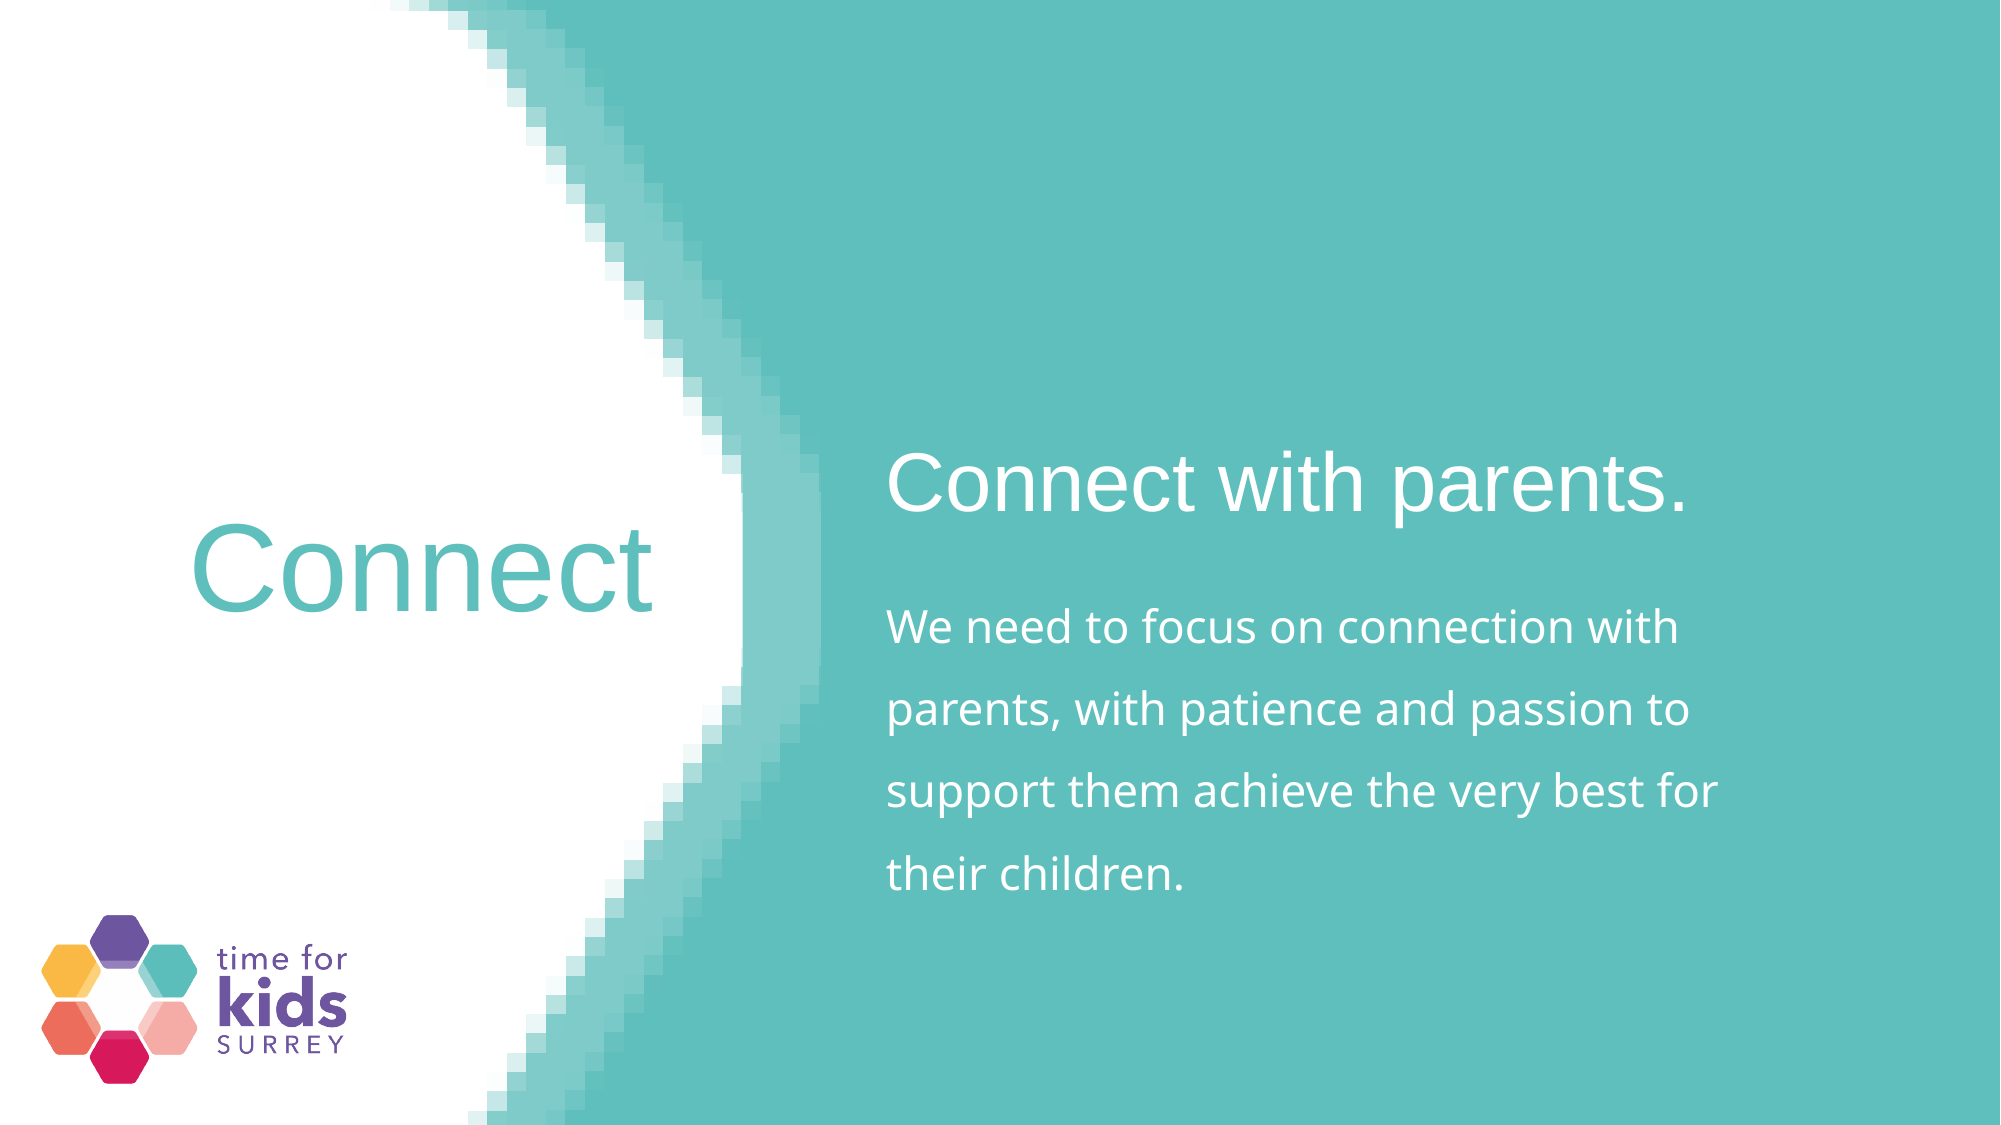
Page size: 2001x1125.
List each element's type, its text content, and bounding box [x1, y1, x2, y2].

picture [0, 0, 822, 1125]
text_box Connect with parents. [871, 421, 1942, 536]
text_box We need to focus on connection with parents, with patience and passion to support them achieve the very best for their children. [871, 562, 1822, 907]
